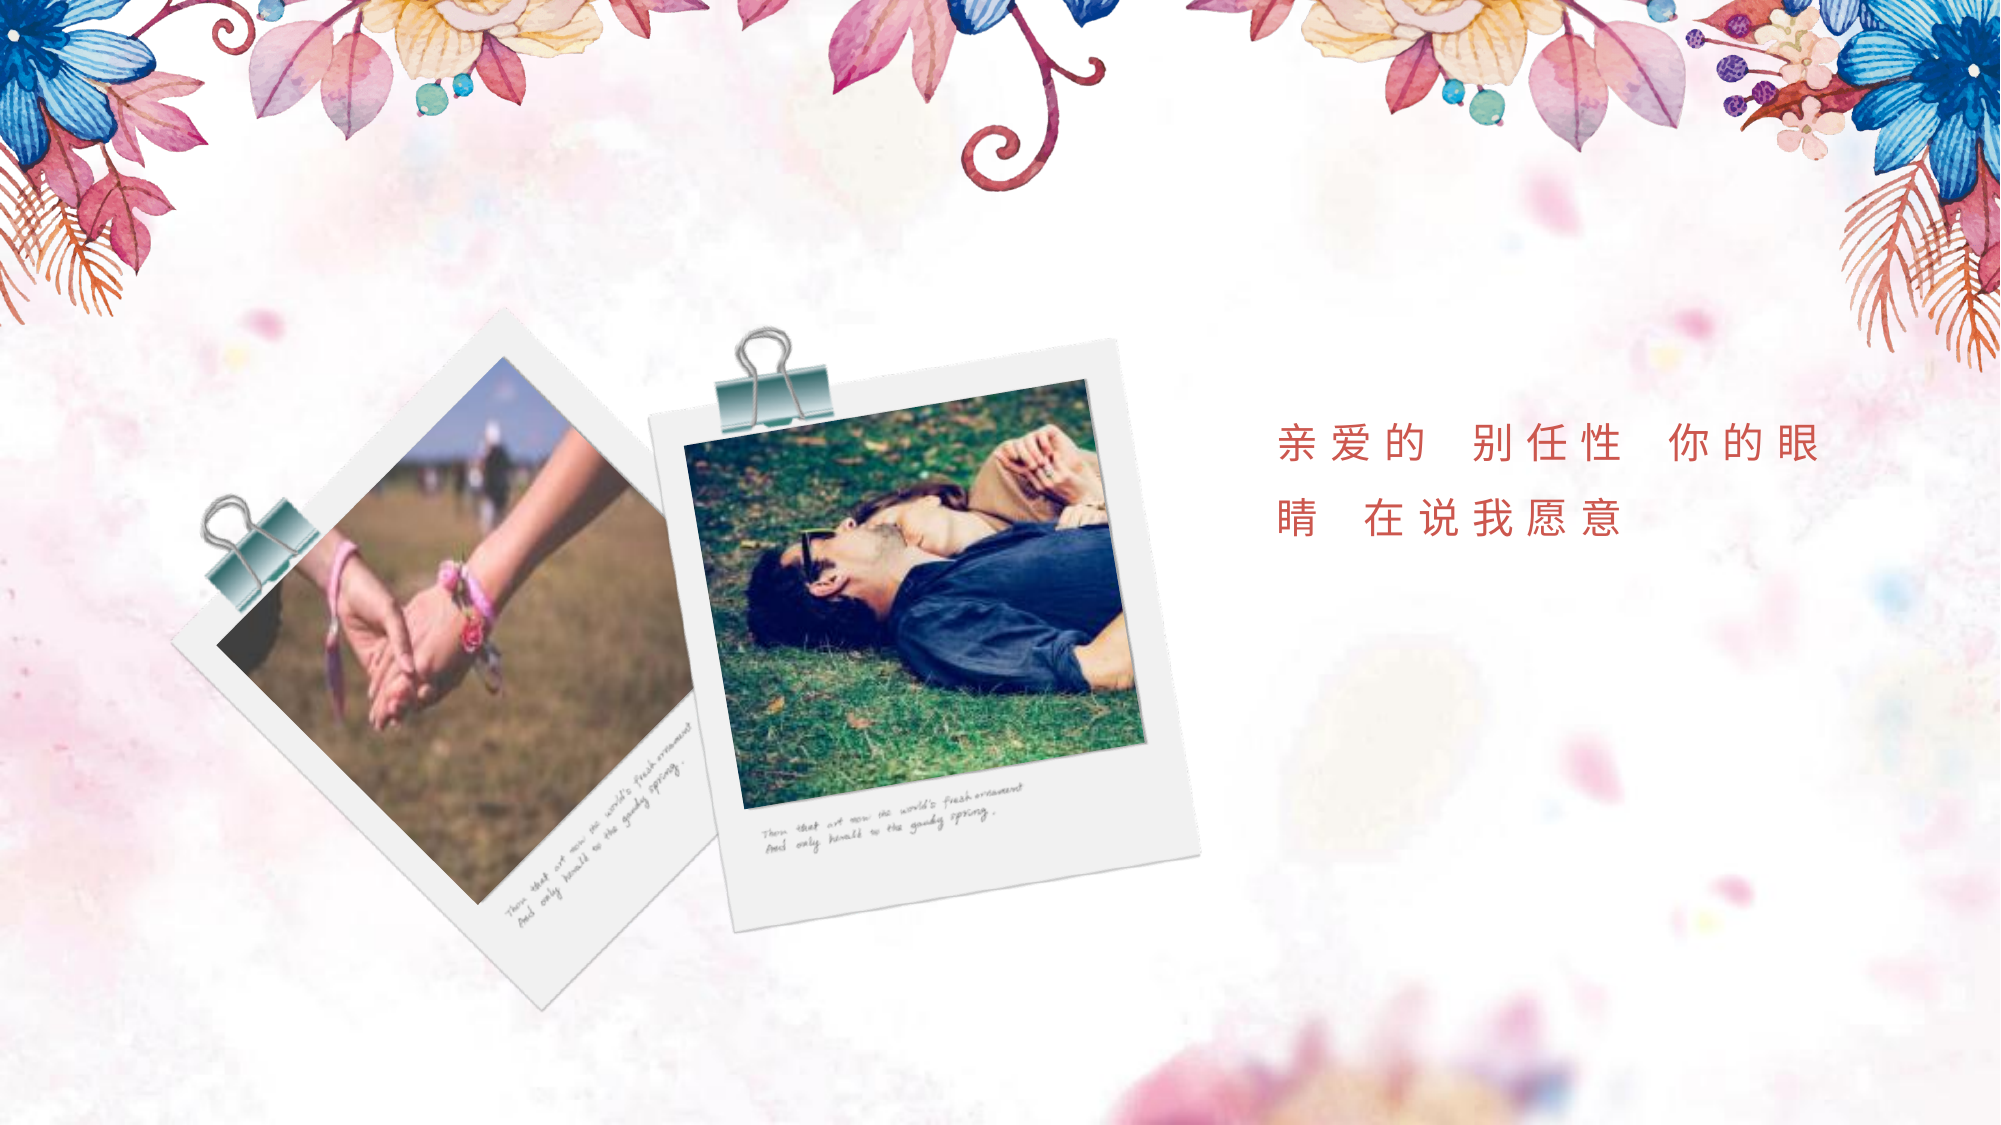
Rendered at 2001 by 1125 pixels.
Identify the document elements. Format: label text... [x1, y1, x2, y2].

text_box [587, 289, 1259, 982]
text_box 亲爱的 别任性 你的眼睛 在说我愿意 [1261, 383, 1869, 549]
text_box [186, 313, 858, 1006]
picture [0, 0, 2000, 1125]
